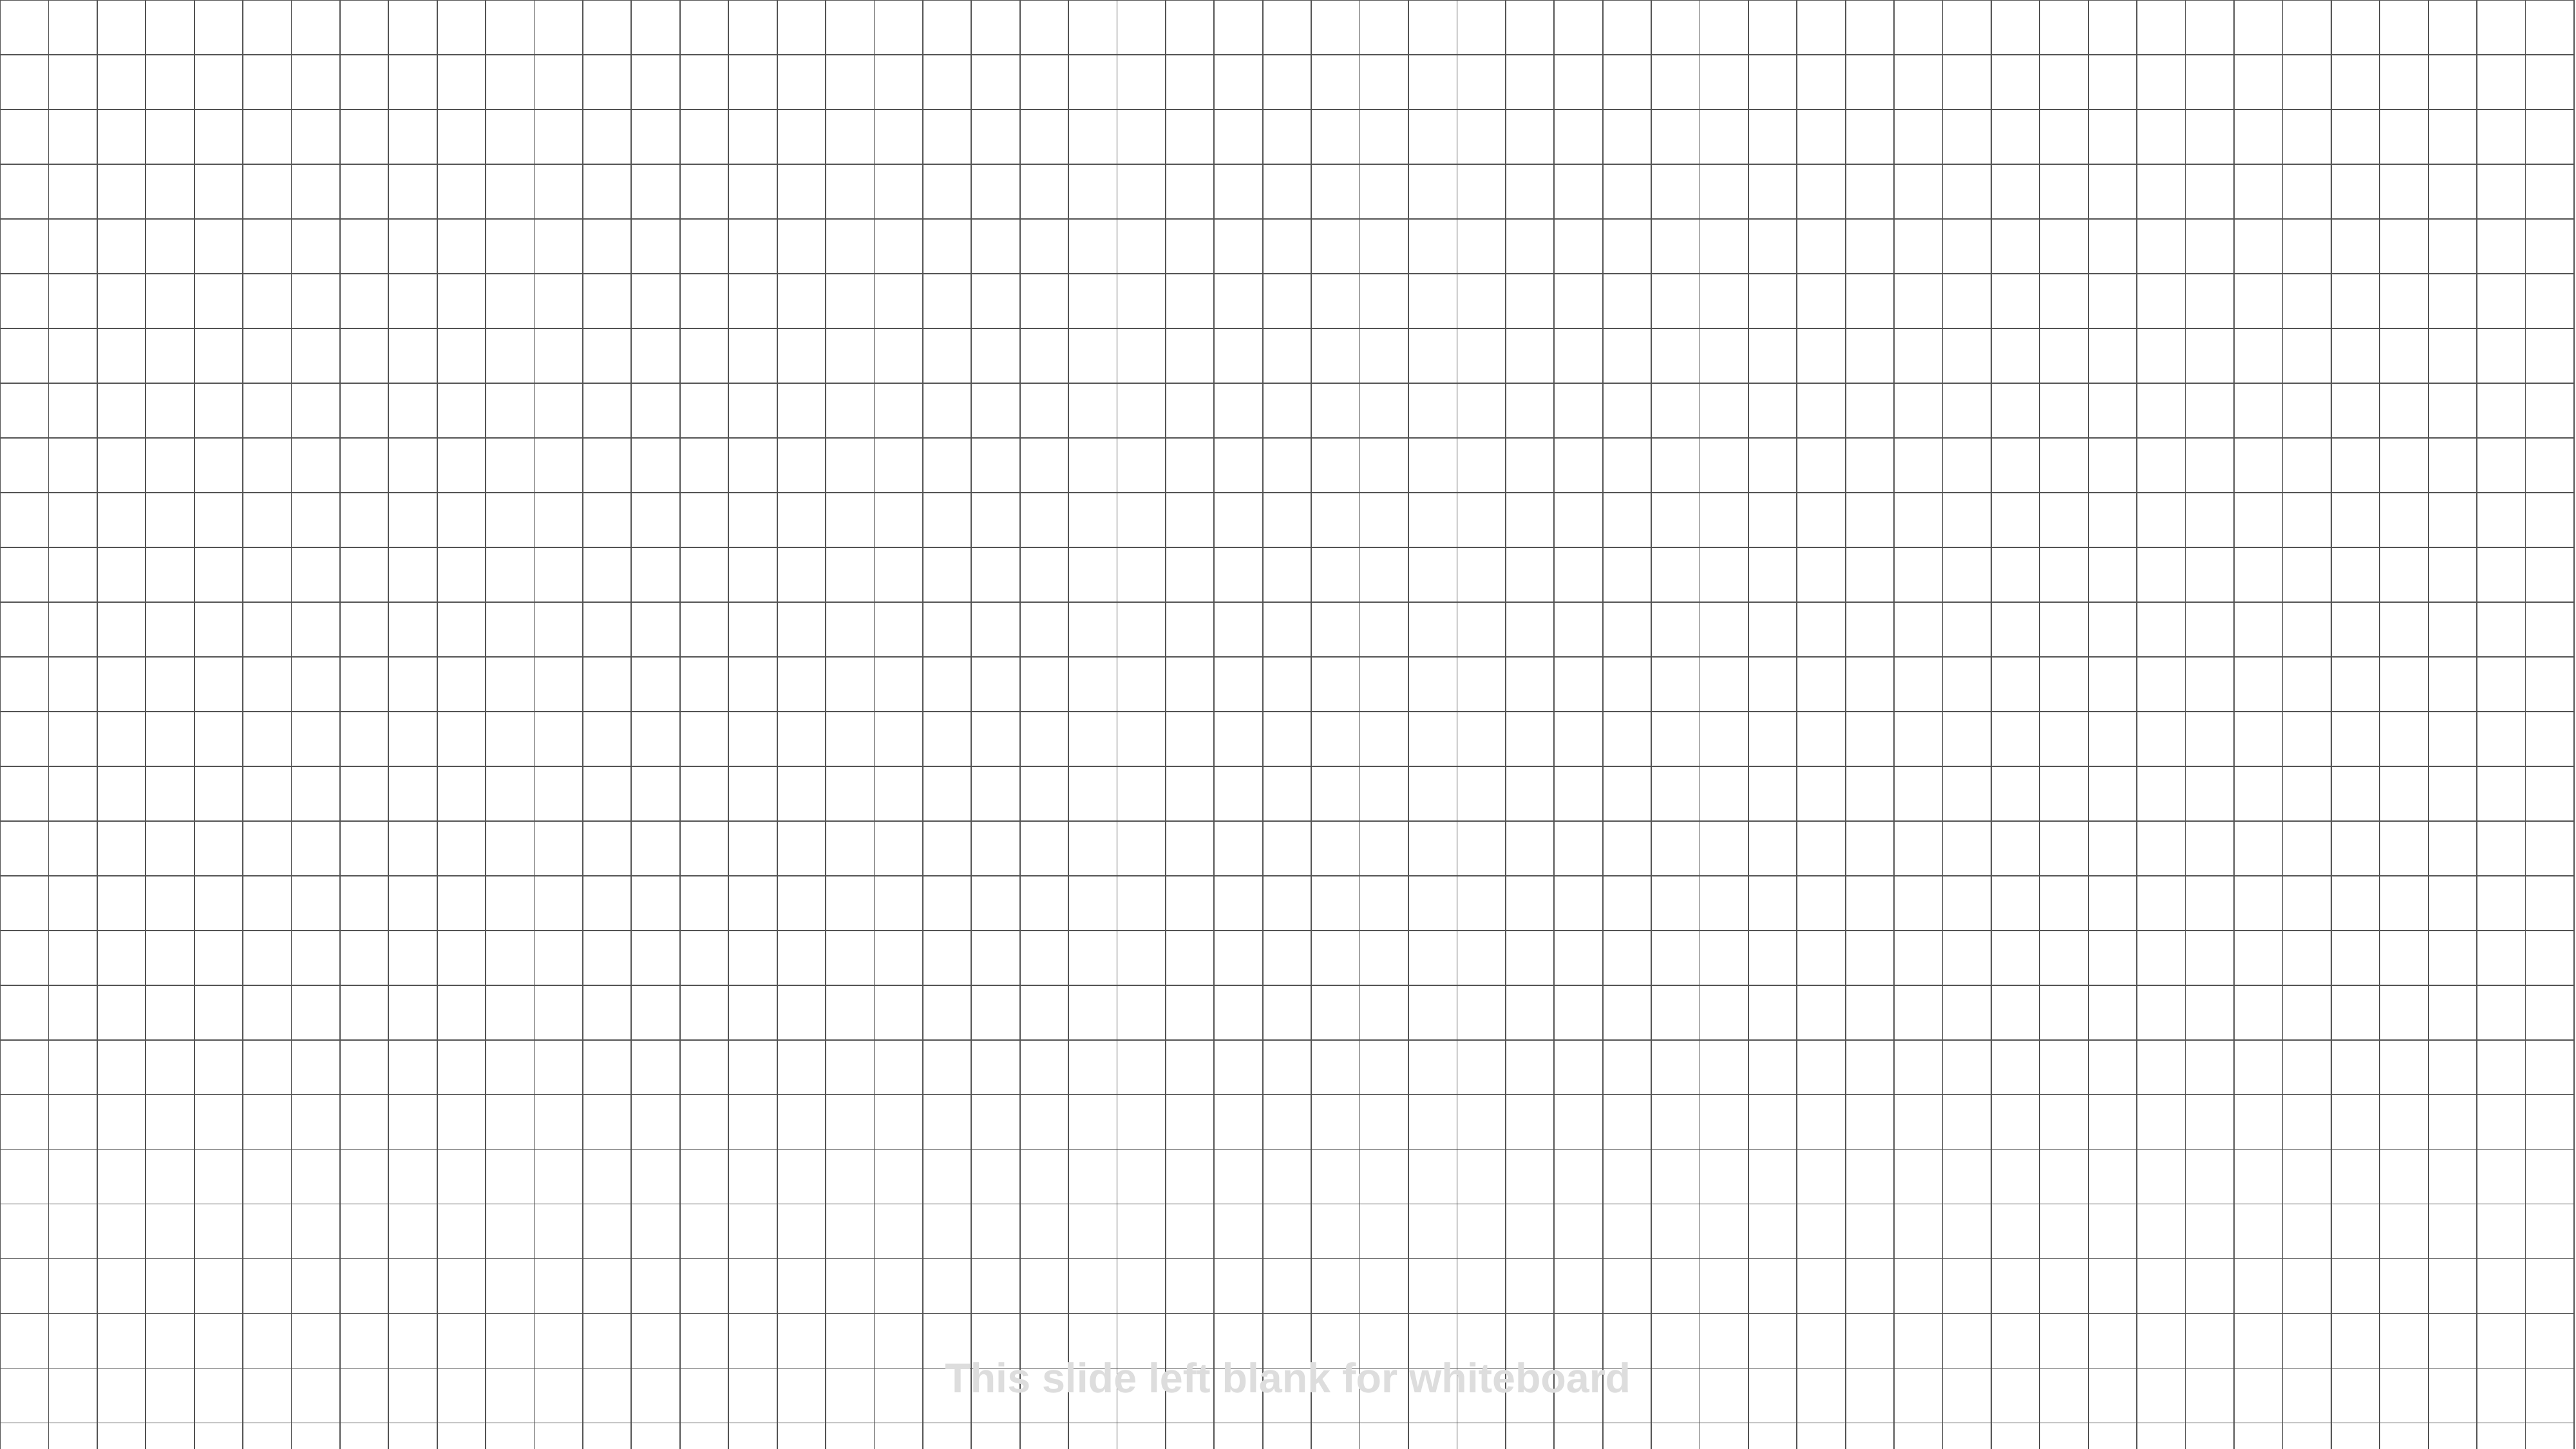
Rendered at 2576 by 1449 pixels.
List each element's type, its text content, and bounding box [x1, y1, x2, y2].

table_cell [2040, 274, 2088, 328]
table_cell [875, 329, 922, 383]
table_cell [243, 822, 291, 875]
table_cell [2332, 274, 2379, 328]
table_cell [1846, 329, 1893, 383]
table_cell [778, 822, 825, 875]
table_cell [632, 1368, 679, 1423]
table_cell [1604, 603, 1651, 656]
table_cell [1117, 658, 1165, 711]
table_cell [778, 986, 825, 1039]
table_cell [583, 274, 630, 328]
table_cell [1604, 220, 1651, 273]
table_cell [2040, 603, 2088, 656]
table_cell [341, 165, 388, 218]
table_cell [1895, 1259, 1942, 1313]
table_cell [2526, 493, 2573, 547]
table_cell [2040, 986, 2088, 1039]
table_cell [1215, 712, 1262, 766]
table_cell [2332, 876, 2379, 930]
table_cell [1700, 1095, 1748, 1149]
table_cell [438, 165, 485, 218]
table_cell [389, 493, 437, 547]
table_cell [1457, 1314, 1505, 1345]
table_cell [1749, 1204, 1796, 1258]
table_cell [1846, 110, 1893, 164]
table_cell [1166, 274, 1213, 328]
table_cell [972, 1095, 1019, 1149]
table_cell [1312, 1314, 1359, 1345]
table_cell [1117, 603, 1165, 656]
table_cell [2283, 439, 2331, 492]
table_cell [1749, 822, 1796, 875]
table_cell [729, 767, 777, 820]
table_cell [1360, 548, 1408, 601]
table_cell [1, 384, 48, 437]
table_cell [778, 274, 825, 328]
table_cell [2235, 439, 2282, 492]
table_cell [2526, 986, 2573, 1039]
table_cell [583, 767, 630, 820]
table_cell [1652, 110, 1700, 164]
table_cell [2283, 876, 2331, 930]
table_cell [292, 876, 339, 930]
table_cell [535, 1314, 582, 1368]
table_cell [1021, 1095, 1068, 1149]
table_cell [2380, 165, 2428, 218]
table_cell [49, 712, 97, 766]
table_cell [2186, 384, 2233, 437]
table_cell [2429, 658, 2476, 711]
table_cell [2186, 658, 2233, 711]
table_cell [195, 493, 242, 547]
table_cell [1117, 1314, 1165, 1345]
table_cell [49, 439, 97, 492]
table_cell [826, 1041, 874, 1094]
table_cell [1021, 329, 1068, 383]
table_cell [875, 165, 922, 218]
table_cell [1021, 493, 1068, 547]
table_cell [1166, 931, 1213, 985]
table_cell [923, 329, 971, 383]
table_cell [2429, 165, 2476, 218]
table_cell [1700, 110, 1748, 164]
table_cell [1, 165, 48, 218]
table_cell [2332, 110, 2379, 164]
table_cell [923, 1204, 971, 1258]
table_cell [2040, 1041, 2088, 1094]
table_cell [1, 1368, 48, 1423]
table_cell [778, 603, 825, 656]
table_cell [2283, 986, 2331, 1039]
table_cell [535, 658, 582, 711]
table_cell [729, 603, 777, 656]
table_cell [49, 1314, 97, 1368]
table_cell [1312, 220, 1359, 273]
table_cell [1700, 767, 1748, 820]
table_cell [1992, 712, 2039, 766]
table_cell [826, 110, 874, 164]
table_cell [1409, 329, 1457, 383]
table_cell [2429, 1368, 2476, 1423]
table_cell [1749, 439, 1796, 492]
table_cell [972, 658, 1019, 711]
table_cell [1700, 986, 1748, 1039]
table_cell [1264, 712, 1311, 766]
table_cell [1895, 220, 1942, 273]
table_cell [923, 1314, 971, 1345]
table_cell [1021, 1259, 1068, 1313]
table_cell [146, 1041, 194, 1094]
table_header [2137, 1, 2185, 54]
table_cell [632, 1314, 679, 1368]
table_cell [486, 1041, 534, 1094]
table_cell [2380, 274, 2428, 328]
table_cell [1, 1150, 48, 1204]
table_header [1, 1, 48, 54]
table_cell [1, 1423, 48, 1449]
table_cell [2137, 1314, 2185, 1368]
table_cell [2526, 876, 2573, 930]
table_cell [972, 1259, 1019, 1313]
table_cell [146, 658, 194, 711]
table_cell [1, 1314, 48, 1368]
table_cell [292, 1368, 339, 1423]
table_cell [98, 876, 145, 930]
table_cell [1021, 986, 1068, 1039]
table_cell [98, 220, 145, 273]
table_cell [583, 1423, 630, 1449]
table_cell [1992, 548, 2039, 601]
table_cell [778, 1095, 825, 1149]
table_cell [1797, 110, 1845, 164]
table_cell [583, 658, 630, 711]
table_cell [98, 1204, 145, 1258]
table_cell [1360, 1204, 1408, 1258]
table_cell [438, 1204, 485, 1258]
table_cell [1360, 658, 1408, 711]
table_cell [1215, 767, 1262, 820]
table_cell [1215, 822, 1262, 875]
table_cell [438, 603, 485, 656]
table_cell [1069, 439, 1117, 492]
table_cell [1895, 986, 1942, 1039]
table_cell [1749, 548, 1796, 601]
table_cell [1797, 329, 1845, 383]
table_cell [2332, 1314, 2379, 1368]
table_header [1215, 1, 1262, 54]
table_cell [1264, 876, 1311, 930]
table_cell [438, 1095, 485, 1149]
table_cell [1895, 384, 1942, 437]
table_cell [1457, 1150, 1505, 1204]
table_cell [729, 439, 777, 492]
table_cell [2089, 329, 2136, 383]
table_cell [2332, 165, 2379, 218]
table_cell [98, 1041, 145, 1094]
table_cell [1264, 493, 1311, 547]
table_cell [2429, 439, 2476, 492]
table_header [2526, 1, 2573, 54]
table_cell [1895, 1423, 1942, 1449]
table_cell [1021, 603, 1068, 656]
table_cell [1992, 165, 2039, 218]
table_cell [1652, 712, 1700, 766]
table_cell [2089, 931, 2136, 985]
table_cell [2526, 548, 2573, 601]
table_cell [243, 712, 291, 766]
table_cell [1360, 1314, 1408, 1345]
table_cell [2429, 548, 2476, 601]
table_cell [632, 876, 679, 930]
table_cell [243, 1259, 291, 1313]
table_cell [2186, 220, 2233, 273]
table_cell [438, 1041, 485, 1094]
table_cell [1215, 274, 1262, 328]
table_cell [1797, 712, 1845, 766]
table_cell [486, 767, 534, 820]
table_cell [1166, 55, 1213, 109]
table_cell [243, 1095, 291, 1149]
table_cell [1992, 1150, 2039, 1204]
table_cell [1555, 1314, 1602, 1345]
table_cell [1992, 658, 2039, 711]
table_cell [1652, 1423, 1700, 1449]
table_cell [1652, 1259, 1700, 1313]
table_cell [2186, 767, 2233, 820]
table_cell [1264, 1041, 1311, 1094]
table_header [1992, 1, 2039, 54]
table_cell [1117, 439, 1165, 492]
table_cell [1021, 1150, 1068, 1204]
table_cell [681, 329, 728, 383]
table_cell [1555, 1406, 1602, 1423]
table_cell [2040, 1095, 2088, 1149]
table_header [2380, 1, 2428, 54]
table_cell [2089, 712, 2136, 766]
table_cell [2477, 1259, 2525, 1313]
table_cell [1846, 1041, 1893, 1094]
table_cell [1, 767, 48, 820]
table_cell [1021, 1423, 1068, 1449]
table_cell [1749, 1314, 1796, 1368]
table_cell [1215, 603, 1262, 656]
table_cell [535, 439, 582, 492]
table_cell [243, 767, 291, 820]
table_cell [778, 1259, 825, 1313]
table_cell [1117, 931, 1165, 985]
table_cell [98, 493, 145, 547]
table_cell [923, 658, 971, 711]
table_cell [2040, 1259, 2088, 1313]
table_cell [98, 548, 145, 601]
table_cell [1166, 110, 1213, 164]
table_cell [2429, 110, 2476, 164]
table_cell [389, 1259, 437, 1313]
table_cell [1846, 439, 1893, 492]
table_cell [923, 1406, 971, 1423]
table_cell [438, 712, 485, 766]
table_cell [2526, 1095, 2573, 1149]
table_cell [1604, 767, 1651, 820]
table_cell [2477, 1150, 2525, 1204]
table_cell [1069, 548, 1117, 601]
table_cell [1166, 603, 1213, 656]
table_cell [1312, 1259, 1359, 1313]
table_cell [1264, 274, 1311, 328]
table_cell [2186, 439, 2233, 492]
table_cell [1506, 1150, 1553, 1204]
table_cell [2380, 1368, 2428, 1423]
table_header [341, 1, 388, 54]
table_cell [146, 767, 194, 820]
table_cell [681, 548, 728, 601]
table_cell [1943, 931, 1991, 985]
table_cell [1264, 439, 1311, 492]
table_cell [1846, 384, 1893, 437]
table_cell [1021, 931, 1068, 985]
table_cell [1943, 1314, 1991, 1368]
table_cell [972, 165, 1019, 218]
table_cell [2283, 767, 2331, 820]
table_cell [2283, 712, 2331, 766]
table_cell [292, 274, 339, 328]
table_cell [1312, 1150, 1359, 1204]
table_cell [1215, 876, 1262, 930]
table_cell [1797, 1150, 1845, 1204]
table_cell [1749, 55, 1796, 109]
table_cell [1264, 986, 1311, 1039]
table_cell [1312, 1095, 1359, 1149]
table_cell [1312, 165, 1359, 218]
table_cell [972, 986, 1019, 1039]
table_cell [632, 548, 679, 601]
table_header [486, 1, 534, 54]
table_cell [1457, 274, 1505, 328]
table_cell [2477, 274, 2525, 328]
table_cell [535, 1204, 582, 1258]
table_cell [1506, 439, 1553, 492]
table_cell [2235, 1368, 2282, 1423]
table_cell [875, 439, 922, 492]
table_cell [1652, 822, 1700, 875]
table_header [583, 1, 630, 54]
table_cell [2283, 1041, 2331, 1094]
table_cell [875, 822, 922, 875]
table_cell [1457, 1259, 1505, 1313]
table_cell [632, 220, 679, 273]
table_cell [1021, 220, 1068, 273]
table_cell [681, 439, 728, 492]
table_cell [1943, 767, 1991, 820]
table_cell [923, 712, 971, 766]
table_cell [1749, 931, 1796, 985]
table_cell [2332, 712, 2379, 766]
table_cell [2332, 329, 2379, 383]
table_cell [1166, 876, 1213, 930]
table_cell [1360, 274, 1408, 328]
table_cell [1506, 658, 1553, 711]
table_cell [1992, 439, 2039, 492]
table_cell [1360, 439, 1408, 492]
table_cell [681, 1150, 728, 1204]
table_cell [2235, 1095, 2282, 1149]
table_cell [632, 110, 679, 164]
table_cell [98, 986, 145, 1039]
table_header [292, 1, 339, 54]
table_cell [146, 1314, 194, 1368]
table_cell [2040, 1314, 2088, 1368]
table_cell [1, 658, 48, 711]
table_cell [1555, 1150, 1602, 1204]
table_cell [1895, 658, 1942, 711]
table_cell [2040, 876, 2088, 930]
table_cell [923, 439, 971, 492]
table_cell [2089, 1095, 2136, 1149]
table_cell [1943, 165, 1991, 218]
table_cell [146, 55, 194, 109]
table_cell [195, 1095, 242, 1149]
table_cell [1797, 1368, 1845, 1423]
table_cell [1021, 822, 1068, 875]
table_cell [972, 548, 1019, 601]
table_cell [1846, 55, 1893, 109]
table_cell [1943, 548, 1991, 601]
table_cell [1700, 876, 1748, 930]
table_cell [292, 165, 339, 218]
table_cell [1117, 165, 1165, 218]
table_cell [875, 1259, 922, 1313]
table_cell [1652, 1150, 1700, 1204]
table_cell [1506, 55, 1553, 109]
table_cell [923, 767, 971, 820]
table_cell [98, 165, 145, 218]
table_header [1409, 1, 1457, 54]
table_cell [1457, 767, 1505, 820]
table_cell [389, 1150, 437, 1204]
table_cell [1604, 165, 1651, 218]
table_cell [1069, 329, 1117, 383]
table_cell [875, 658, 922, 711]
table_cell [1166, 822, 1213, 875]
table_cell [2040, 220, 2088, 273]
table_cell [1604, 274, 1651, 328]
table_cell [341, 1314, 388, 1368]
table_cell [875, 876, 922, 930]
table_cell [341, 1204, 388, 1258]
table_cell [1215, 1095, 1262, 1149]
table_cell [1846, 548, 1893, 601]
table_cell [1215, 548, 1262, 601]
table_cell [1604, 548, 1651, 601]
table_cell [486, 329, 534, 383]
table_cell [1797, 603, 1845, 656]
table_cell [1215, 110, 1262, 164]
table_cell [2526, 658, 2573, 711]
table_cell [2089, 1150, 2136, 1204]
table_cell [778, 220, 825, 273]
table_cell [583, 384, 630, 437]
table_cell [583, 603, 630, 656]
table_cell [1846, 712, 1893, 766]
table_cell [535, 1368, 582, 1423]
table_cell [146, 822, 194, 875]
table_cell [1, 1095, 48, 1149]
table_cell [1360, 165, 1408, 218]
table_cell [1, 876, 48, 930]
table_cell [1652, 658, 1700, 711]
table_cell [1846, 986, 1893, 1039]
table_cell [98, 55, 145, 109]
table_cell [2089, 1314, 2136, 1368]
table_cell [1943, 876, 1991, 930]
table_cell [729, 329, 777, 383]
table_cell [2332, 986, 2379, 1039]
table_cell [2332, 1204, 2379, 1258]
table_cell [389, 1423, 437, 1449]
table_cell [583, 1150, 630, 1204]
table_cell [2235, 1041, 2282, 1094]
table_cell [1700, 1314, 1748, 1368]
table_cell [2235, 876, 2282, 930]
table_cell [1652, 493, 1700, 547]
table_cell [1652, 931, 1700, 985]
table_cell [292, 220, 339, 273]
table_cell [1, 822, 48, 875]
table_cell [1700, 493, 1748, 547]
table_cell [1749, 1368, 1796, 1423]
table_cell [923, 274, 971, 328]
table_cell [1312, 55, 1359, 109]
table_cell [2380, 1150, 2428, 1204]
table_cell [1409, 110, 1457, 164]
table_cell [826, 986, 874, 1039]
table_cell [1166, 1314, 1213, 1345]
table_cell [1166, 1259, 1213, 1313]
table_cell [2332, 548, 2379, 601]
table_header [778, 1, 825, 54]
table_cell [98, 1150, 145, 1204]
table_cell [2526, 110, 2573, 164]
table_cell [2526, 329, 2573, 383]
table_cell [2040, 329, 2088, 383]
table_cell [438, 931, 485, 985]
table_cell [632, 1423, 679, 1449]
table_cell [1312, 493, 1359, 547]
table_cell [1506, 1041, 1553, 1094]
table_cell [146, 1423, 194, 1449]
table_cell [1555, 712, 1602, 766]
table_cell [923, 603, 971, 656]
table_cell [875, 1150, 922, 1204]
table_cell [826, 329, 874, 383]
table_cell [2380, 1095, 2428, 1149]
table_cell [195, 165, 242, 218]
table_cell [1700, 822, 1748, 875]
table_cell [778, 110, 825, 164]
table_cell [1749, 165, 1796, 218]
table_cell [49, 1423, 97, 1449]
table_cell [2186, 603, 2233, 656]
table_cell [1749, 1259, 1796, 1313]
table_cell [1409, 384, 1457, 437]
table_cell [292, 822, 339, 875]
table_cell [1069, 767, 1117, 820]
table_cell [1943, 274, 1991, 328]
table_header [632, 1, 679, 54]
table_cell [1409, 1095, 1457, 1149]
table_cell [243, 986, 291, 1039]
table_cell [1166, 165, 1213, 218]
table_cell [2526, 1041, 2573, 1094]
table_cell [2283, 822, 2331, 875]
table_cell [1409, 1041, 1457, 1094]
table_cell [2380, 220, 2428, 273]
table_cell [1215, 493, 1262, 547]
table_cell [1749, 658, 1796, 711]
table_cell [875, 1368, 922, 1423]
table_cell [2429, 55, 2476, 109]
table_cell [632, 822, 679, 875]
table_cell [292, 1204, 339, 1258]
table_cell [49, 165, 97, 218]
table_cell [2332, 439, 2379, 492]
table_header [2283, 1, 2331, 54]
table_cell [2235, 603, 2282, 656]
table_cell [243, 1150, 291, 1204]
table_cell [535, 822, 582, 875]
table_cell [1360, 767, 1408, 820]
table_cell [1652, 165, 1700, 218]
table_cell [1166, 1095, 1213, 1149]
table_cell [1117, 1423, 1165, 1449]
table_cell [2235, 1314, 2282, 1368]
table_cell [2089, 603, 2136, 656]
table_cell [1166, 712, 1213, 766]
table_cell [1312, 548, 1359, 601]
table_cell [1604, 658, 1651, 711]
table_cell [486, 1368, 534, 1423]
table_cell [1992, 110, 2039, 164]
table_cell [1749, 274, 1796, 328]
table_cell [2235, 822, 2282, 875]
table_cell [2332, 603, 2379, 656]
table_cell [146, 1095, 194, 1149]
table_cell [1215, 55, 1262, 109]
table_cell [972, 1041, 1019, 1094]
table_cell [1555, 274, 1602, 328]
table_cell [2137, 548, 2185, 601]
table_cell [2040, 822, 2088, 875]
table_cell [2137, 329, 2185, 383]
table_cell [49, 1368, 97, 1423]
table_cell [2235, 1204, 2282, 1258]
table_cell [632, 165, 679, 218]
table_header [1943, 1, 1991, 54]
table_cell [49, 876, 97, 930]
table_cell [972, 1150, 1019, 1204]
table_cell [2235, 931, 2282, 985]
table_cell [243, 548, 291, 601]
table_cell [98, 329, 145, 383]
table_cell [1, 1259, 48, 1313]
table_cell [923, 1423, 971, 1449]
table_cell [1360, 1406, 1408, 1423]
table_cell [1895, 822, 1942, 875]
table_cell [1264, 384, 1311, 437]
table_cell [146, 1259, 194, 1313]
table_cell [1117, 1259, 1165, 1313]
table_cell [535, 220, 582, 273]
table_cell [486, 110, 534, 164]
table_cell [1215, 1041, 1262, 1094]
table_cell [146, 439, 194, 492]
table_cell [389, 822, 437, 875]
table_cell [243, 110, 291, 164]
table_cell [486, 55, 534, 109]
table_cell [875, 220, 922, 273]
table_cell [1360, 712, 1408, 766]
table_cell [1069, 274, 1117, 328]
table_cell [341, 1259, 388, 1313]
table_cell [778, 1204, 825, 1258]
table_cell [2235, 767, 2282, 820]
table_cell [1604, 439, 1651, 492]
table_cell [1506, 986, 1553, 1039]
table_cell [1652, 876, 1700, 930]
table_header [2040, 1, 2088, 54]
table_cell [2235, 220, 2282, 273]
table_cell [1409, 55, 1457, 109]
table_cell [1992, 493, 2039, 547]
table_cell [1, 986, 48, 1039]
table_cell [1555, 1041, 1602, 1094]
table_header [243, 1, 291, 54]
table_cell [778, 55, 825, 109]
table_cell [49, 110, 97, 164]
table_cell [1069, 1314, 1117, 1345]
table_cell [1506, 274, 1553, 328]
table_cell [2380, 603, 2428, 656]
table_cell [826, 931, 874, 985]
table_cell [2137, 110, 2185, 164]
table_cell [2477, 1368, 2525, 1423]
table_cell [1846, 1095, 1893, 1149]
table_cell [486, 712, 534, 766]
table_header [195, 1, 242, 54]
table_cell [1797, 220, 1845, 273]
table_cell [826, 493, 874, 547]
table_cell [1409, 1314, 1457, 1345]
table_cell [1506, 1314, 1553, 1345]
table_cell [1360, 1259, 1408, 1313]
table_cell [1457, 439, 1505, 492]
table_cell [341, 876, 388, 930]
table_cell [49, 384, 97, 437]
table_cell [146, 986, 194, 1039]
table_cell [146, 220, 194, 273]
table_cell [583, 329, 630, 383]
table_cell [1749, 712, 1796, 766]
table_cell [2477, 658, 2525, 711]
table_cell [243, 1041, 291, 1094]
table_cell [2332, 220, 2379, 273]
table_cell [195, 220, 242, 273]
table_cell [1166, 220, 1213, 273]
table_header [2235, 1, 2282, 54]
table_cell [972, 493, 1019, 547]
table_cell [1, 931, 48, 985]
table_cell [389, 1314, 437, 1368]
table_cell [1166, 493, 1213, 547]
table_cell [1457, 603, 1505, 656]
table_cell [681, 876, 728, 930]
table_cell [1700, 603, 1748, 656]
table_cell [2429, 384, 2476, 437]
table_cell [1312, 274, 1359, 328]
table_cell [1506, 1204, 1553, 1258]
table_cell [778, 658, 825, 711]
table_cell [195, 712, 242, 766]
table_cell [2332, 1368, 2379, 1423]
table_cell [2283, 1368, 2331, 1423]
table_cell [583, 822, 630, 875]
table_cell [1117, 329, 1165, 383]
table_cell [681, 55, 728, 109]
table_cell [1409, 1259, 1457, 1313]
table_header [1069, 1, 1117, 54]
table_cell [1, 439, 48, 492]
table_cell [1555, 329, 1602, 383]
table_cell [681, 274, 728, 328]
table_cell [972, 110, 1019, 164]
table_cell [583, 55, 630, 109]
table_cell [1943, 822, 1991, 875]
table_cell [2137, 1423, 2185, 1449]
table_cell [1895, 876, 1942, 930]
table_cell [729, 1095, 777, 1149]
table_cell [826, 165, 874, 218]
table_cell [438, 493, 485, 547]
table_cell [389, 1095, 437, 1149]
table_cell [2089, 1041, 2136, 1094]
table_cell [2235, 1423, 2282, 1449]
table_cell [2332, 1259, 2379, 1313]
table_cell [1555, 1095, 1602, 1149]
table_cell [632, 1150, 679, 1204]
table_cell [2137, 603, 2185, 656]
table_cell [972, 439, 1019, 492]
table_cell [923, 493, 971, 547]
table_cell [2089, 986, 2136, 1039]
table_cell [2526, 767, 2573, 820]
table_cell [2137, 1259, 2185, 1313]
table_cell [2040, 1204, 2088, 1258]
table_cell [1264, 1314, 1311, 1345]
table_cell [486, 1314, 534, 1368]
table_cell [1846, 1423, 1893, 1449]
table_cell [729, 658, 777, 711]
table_cell [341, 384, 388, 437]
table_cell [1604, 712, 1651, 766]
table_cell [438, 220, 485, 273]
table_cell [1021, 55, 1068, 109]
table_cell [1652, 1314, 1700, 1368]
table_cell [2380, 822, 2428, 875]
table_cell [438, 986, 485, 1039]
table_cell [292, 439, 339, 492]
table_cell [1943, 439, 1991, 492]
table_cell [583, 712, 630, 766]
table_cell [1264, 329, 1311, 383]
table_cell [1652, 986, 1700, 1039]
table_cell [729, 1204, 777, 1258]
table_cell [2186, 493, 2233, 547]
table_cell [2040, 439, 2088, 492]
table_cell [1555, 439, 1602, 492]
table_cell [1457, 165, 1505, 218]
table_cell [389, 274, 437, 328]
table_cell [341, 1368, 388, 1423]
table_cell [875, 493, 922, 547]
table_cell [1992, 55, 2039, 109]
table_cell [2089, 876, 2136, 930]
table_cell [2186, 1095, 2233, 1149]
table_cell [1360, 1041, 1408, 1094]
table_cell [1700, 1204, 1748, 1258]
table_cell [1069, 165, 1117, 218]
table_cell [729, 55, 777, 109]
table_cell [341, 767, 388, 820]
table_cell [2429, 1150, 2476, 1204]
table_cell [535, 931, 582, 985]
table_cell [2332, 658, 2379, 711]
table_cell [98, 274, 145, 328]
table_cell [2380, 1423, 2428, 1449]
table_cell [1846, 1204, 1893, 1258]
table_cell [1264, 1259, 1311, 1313]
table_cell [146, 274, 194, 328]
table_cell [292, 603, 339, 656]
table_cell [2332, 55, 2379, 109]
table_cell [632, 603, 679, 656]
table_cell [1555, 548, 1602, 601]
table_cell [1264, 1423, 1311, 1449]
table_cell [972, 876, 1019, 930]
table_cell [1604, 384, 1651, 437]
table_cell [1992, 876, 2039, 930]
table_cell [341, 1041, 388, 1094]
table_cell [195, 931, 242, 985]
table_cell [1409, 1150, 1457, 1204]
table_cell [2186, 876, 2233, 930]
table_cell [2283, 1204, 2331, 1258]
table_cell [632, 55, 679, 109]
table_header [1895, 1, 1942, 54]
table_cell [2089, 767, 2136, 820]
table_cell [1555, 1204, 1602, 1258]
table_cell [195, 1204, 242, 1258]
table_cell [1797, 1095, 1845, 1149]
table_cell [583, 1095, 630, 1149]
table_cell [1943, 986, 1991, 1039]
table_cell [681, 1095, 728, 1149]
table_cell [1749, 1423, 1796, 1449]
table_cell [1506, 712, 1553, 766]
table_cell [1, 548, 48, 601]
table_cell [535, 110, 582, 164]
table_cell [972, 1406, 1019, 1423]
table_cell [1117, 712, 1165, 766]
table_cell [1457, 1406, 1505, 1423]
table_cell [195, 986, 242, 1039]
table_cell [632, 1259, 679, 1313]
table_cell [1749, 1041, 1796, 1094]
table_cell [2332, 767, 2379, 820]
table_cell [972, 274, 1019, 328]
table_cell [1360, 1150, 1408, 1204]
table_header [2089, 1, 2136, 54]
table_cell [535, 712, 582, 766]
table_cell [972, 712, 1019, 766]
table_cell [341, 1423, 388, 1449]
table_cell [2040, 1368, 2088, 1423]
table_cell [1604, 493, 1651, 547]
table_cell [2040, 548, 2088, 601]
table_cell [1652, 1095, 1700, 1149]
table_cell [826, 1423, 874, 1449]
table_cell [146, 110, 194, 164]
table_cell [1069, 220, 1117, 273]
table_cell [1264, 931, 1311, 985]
table_cell [1652, 329, 1700, 383]
table_cell [2526, 439, 2573, 492]
table_cell [2186, 548, 2233, 601]
table_cell [1797, 876, 1845, 930]
table_cell [1117, 1150, 1165, 1204]
table_cell [2380, 1204, 2428, 1258]
table_cell [2429, 603, 2476, 656]
table_cell [1506, 165, 1553, 218]
table_cell [1069, 822, 1117, 875]
table_cell [2526, 712, 2573, 766]
table_cell [389, 658, 437, 711]
table_cell [1652, 548, 1700, 601]
table_cell [1895, 55, 1942, 109]
table_cell [2477, 1204, 2525, 1258]
table_cell [778, 712, 825, 766]
table_cell [632, 1041, 679, 1094]
table_cell [1069, 986, 1117, 1039]
table_cell [292, 658, 339, 711]
table_cell [1457, 822, 1505, 875]
table_cell [2137, 712, 2185, 766]
table_cell [681, 658, 728, 711]
table_cell [826, 822, 874, 875]
table_cell [1652, 220, 1700, 273]
table_cell [2283, 1095, 2331, 1149]
table_cell [1117, 986, 1165, 1039]
table_cell [438, 329, 485, 383]
table_cell [195, 274, 242, 328]
table_cell [1166, 1204, 1213, 1258]
table_cell [729, 165, 777, 218]
table_cell [2137, 1150, 2185, 1204]
table_cell [2089, 822, 2136, 875]
text_box This slide left blank for whiteboard [923, 1345, 1653, 1406]
table_cell [486, 1259, 534, 1313]
table_cell [2526, 822, 2573, 875]
table_cell [1312, 822, 1359, 875]
table_cell [2186, 986, 2233, 1039]
table_cell [243, 1314, 291, 1368]
table_cell [195, 822, 242, 875]
table_cell [778, 329, 825, 383]
table_cell [778, 1041, 825, 1094]
table_cell [389, 1204, 437, 1258]
table_cell [243, 1423, 291, 1449]
table_cell [1409, 986, 1457, 1039]
table_cell [2477, 110, 2525, 164]
table_cell [486, 931, 534, 985]
table_cell [826, 274, 874, 328]
table_cell [1895, 165, 1942, 218]
table_cell [486, 822, 534, 875]
table_cell [2477, 1423, 2525, 1449]
table_cell [1457, 712, 1505, 766]
table_cell [2283, 658, 2331, 711]
table_cell [1215, 439, 1262, 492]
table_cell [292, 1423, 339, 1449]
table_cell [583, 165, 630, 218]
table_cell [1021, 384, 1068, 437]
table_cell [1215, 220, 1262, 273]
table_cell [2380, 931, 2428, 985]
table_cell [243, 493, 291, 547]
table_cell [2089, 55, 2136, 109]
table_cell [778, 767, 825, 820]
table_cell [146, 712, 194, 766]
table_cell [49, 822, 97, 875]
table_header [49, 1, 97, 54]
table_cell [341, 220, 388, 273]
table_cell [2137, 493, 2185, 547]
table_cell [486, 220, 534, 273]
table_header [1700, 1, 1748, 54]
table_cell [1166, 658, 1213, 711]
table_cell [243, 384, 291, 437]
table_cell [2332, 1423, 2379, 1449]
table_header [1652, 1, 1700, 54]
table_cell [535, 603, 582, 656]
table_cell [1021, 1406, 1068, 1423]
table_cell [292, 767, 339, 820]
table_cell [1360, 986, 1408, 1039]
table_cell [1117, 55, 1165, 109]
table_cell [1943, 493, 1991, 547]
table_cell [1117, 493, 1165, 547]
table_cell [341, 1150, 388, 1204]
table_cell [2429, 1095, 2476, 1149]
table_cell [1166, 548, 1213, 601]
table_cell [1166, 1041, 1213, 1094]
table_cell [2477, 931, 2525, 985]
table_cell [243, 876, 291, 930]
table_cell [2380, 1314, 2428, 1368]
table_cell [535, 548, 582, 601]
table_cell [292, 1259, 339, 1313]
table_cell [1992, 822, 2039, 875]
table_cell [1312, 767, 1359, 820]
table_cell [826, 767, 874, 820]
table_cell [243, 439, 291, 492]
table_cell [1846, 1150, 1893, 1204]
table_cell [1749, 1150, 1796, 1204]
table_cell [1652, 767, 1700, 820]
table_cell [826, 1314, 874, 1368]
table_cell [1895, 712, 1942, 766]
table_cell [2429, 931, 2476, 985]
table_cell [292, 712, 339, 766]
table_cell [1264, 110, 1311, 164]
table_cell [1895, 1095, 1942, 1149]
table_cell [389, 220, 437, 273]
table_cell [729, 1259, 777, 1313]
table_cell [2429, 493, 2476, 547]
table_cell [2186, 1259, 2233, 1313]
table_cell [2429, 712, 2476, 766]
table_cell [972, 55, 1019, 109]
table_cell [681, 767, 728, 820]
table_cell [1312, 712, 1359, 766]
table_cell [2283, 384, 2331, 437]
table_cell [1700, 712, 1748, 766]
table_cell [1700, 220, 1748, 273]
table_cell [438, 1259, 485, 1313]
table_cell [49, 329, 97, 383]
table_cell [2137, 384, 2185, 437]
table_cell [729, 384, 777, 437]
table_header [1312, 1, 1359, 54]
table_cell [1457, 986, 1505, 1039]
table_cell [2186, 1368, 2233, 1423]
table_cell [1555, 165, 1602, 218]
table_cell [1360, 329, 1408, 383]
table_cell [923, 110, 971, 164]
table_cell [535, 1095, 582, 1149]
table_cell [2477, 329, 2525, 383]
table_cell [438, 1150, 485, 1204]
table_cell [486, 1204, 534, 1258]
table_cell [1992, 1041, 2039, 1094]
table_header [1604, 1, 1651, 54]
table_cell [632, 1204, 679, 1258]
table_cell [2283, 931, 2331, 985]
table_cell [2380, 876, 2428, 930]
table_cell [1652, 603, 1700, 656]
table_cell [2429, 1314, 2476, 1368]
table_cell [2332, 1150, 2379, 1204]
table_cell [2380, 55, 2428, 109]
table_cell [1846, 767, 1893, 820]
table_cell [1797, 439, 1845, 492]
table_cell [632, 274, 679, 328]
table_header [535, 1, 582, 54]
table_header [1506, 1, 1553, 54]
table_cell [1021, 712, 1068, 766]
table_cell [1992, 986, 2039, 1039]
table_cell [2380, 329, 2428, 383]
table_header [1264, 1, 1311, 54]
table_cell [49, 986, 97, 1039]
table_cell [972, 384, 1019, 437]
table_cell [1215, 329, 1262, 383]
table_cell [1506, 822, 1553, 875]
table_cell [2477, 165, 2525, 218]
table_header [1749, 1, 1796, 54]
table_cell [1264, 1406, 1311, 1423]
table_cell [146, 1368, 194, 1423]
table_cell [1506, 767, 1553, 820]
table_cell [341, 110, 388, 164]
table_cell [1604, 1406, 1651, 1423]
table_cell [583, 493, 630, 547]
table_cell [729, 548, 777, 601]
table_cell [1409, 493, 1457, 547]
table_cell [1069, 1150, 1117, 1204]
table_cell [389, 165, 437, 218]
table_cell [729, 986, 777, 1039]
table_cell [49, 1259, 97, 1313]
table_cell [1652, 274, 1700, 328]
table_cell [98, 384, 145, 437]
table_cell [1555, 493, 1602, 547]
table_cell [1604, 1150, 1651, 1204]
table_cell [972, 1204, 1019, 1258]
table_cell [2477, 767, 2525, 820]
table_cell [195, 876, 242, 930]
table_cell [1069, 55, 1117, 109]
table_cell [2283, 274, 2331, 328]
table_cell [583, 986, 630, 1039]
table_cell [1457, 931, 1505, 985]
table_cell [1409, 603, 1457, 656]
table_cell [1846, 1314, 1893, 1368]
table_cell [2137, 1041, 2185, 1094]
table_cell [486, 986, 534, 1039]
table_cell [1, 329, 48, 383]
table_cell [195, 767, 242, 820]
table_cell [1506, 931, 1553, 985]
table_cell [1700, 274, 1748, 328]
table_cell [2477, 220, 2525, 273]
table_cell [2235, 1150, 2282, 1204]
table_cell [98, 1368, 145, 1423]
table_cell [1457, 55, 1505, 109]
table_cell [1069, 1041, 1117, 1094]
table_cell [292, 55, 339, 109]
table_cell [1506, 384, 1553, 437]
table_cell [1700, 439, 1748, 492]
table_cell [195, 1314, 242, 1368]
table_cell [923, 1259, 971, 1313]
table_cell [681, 493, 728, 547]
table_cell [778, 1368, 825, 1423]
table_cell [486, 1095, 534, 1149]
table_cell [923, 931, 971, 985]
table_cell [389, 603, 437, 656]
table_cell [1215, 1423, 1262, 1449]
table_cell [583, 1041, 630, 1094]
table_cell [583, 548, 630, 601]
table_cell [1700, 1368, 1748, 1423]
table_cell [1943, 712, 1991, 766]
table_cell [341, 712, 388, 766]
table_cell [2380, 1041, 2428, 1094]
table_cell [875, 55, 922, 109]
table_cell [1604, 1423, 1651, 1449]
table_cell [2477, 603, 2525, 656]
table_cell [49, 658, 97, 711]
table_cell [2186, 329, 2233, 383]
table_cell [2526, 931, 2573, 985]
table_cell [729, 274, 777, 328]
table_cell [1021, 110, 1068, 164]
table_header [923, 1, 971, 54]
table_cell [729, 876, 777, 930]
table_cell [1895, 1368, 1942, 1423]
table_cell [1943, 1150, 1991, 1204]
table_cell [486, 658, 534, 711]
table_cell [1, 274, 48, 328]
table_cell [292, 1041, 339, 1094]
table_cell [681, 110, 728, 164]
table_cell [1166, 439, 1213, 492]
table_cell [243, 274, 291, 328]
table_cell [1506, 493, 1553, 547]
table_cell [2380, 658, 2428, 711]
table_cell [826, 55, 874, 109]
table_header [826, 1, 874, 54]
table_cell [1117, 110, 1165, 164]
table_cell [243, 1204, 291, 1258]
table_cell [923, 548, 971, 601]
table_cell [49, 55, 97, 109]
table_cell [1166, 986, 1213, 1039]
table_cell [826, 220, 874, 273]
table_cell [1360, 1095, 1408, 1149]
table_cell [1604, 1204, 1651, 1258]
table_cell [535, 165, 582, 218]
table_cell [1700, 548, 1748, 601]
table_cell [341, 1095, 388, 1149]
table_cell [1652, 439, 1700, 492]
table_cell [1360, 931, 1408, 985]
table_cell [2186, 931, 2233, 985]
table_cell [1555, 767, 1602, 820]
table_cell [1021, 658, 1068, 711]
table_cell [2429, 1041, 2476, 1094]
table_cell [1215, 1406, 1262, 1423]
table_cell [1409, 274, 1457, 328]
table_cell [826, 1259, 874, 1313]
table_cell [2089, 220, 2136, 273]
table_cell [1749, 876, 1796, 930]
table_cell [2089, 1423, 2136, 1449]
table_cell [2283, 220, 2331, 273]
table_cell [195, 329, 242, 383]
table_cell [1069, 110, 1117, 164]
table_cell [438, 658, 485, 711]
table_cell [1700, 329, 1748, 383]
table_cell [1555, 931, 1602, 985]
table_cell [1652, 1368, 1700, 1423]
table_cell [875, 1095, 922, 1149]
table_cell [1166, 1150, 1213, 1204]
table_cell [923, 1041, 971, 1094]
table_cell [2186, 1041, 2233, 1094]
table_cell [1992, 220, 2039, 273]
table_cell [1457, 1423, 1505, 1449]
table_cell [875, 1204, 922, 1258]
table_cell [292, 1150, 339, 1204]
table_cell [2429, 1259, 2476, 1313]
table_cell [2477, 986, 2525, 1039]
table_cell [1117, 1204, 1165, 1258]
table_cell [583, 1204, 630, 1258]
table_cell [341, 931, 388, 985]
table_cell [195, 658, 242, 711]
table_cell [1360, 493, 1408, 547]
table_cell [49, 931, 97, 985]
table_cell [2429, 1423, 2476, 1449]
table_cell [1069, 931, 1117, 985]
table_cell [486, 439, 534, 492]
table_cell [2186, 712, 2233, 766]
table_cell [146, 1150, 194, 1204]
table_cell [1506, 603, 1553, 656]
table_cell [1797, 822, 1845, 875]
table_cell [1360, 603, 1408, 656]
table_cell [729, 493, 777, 547]
table_cell [1457, 658, 1505, 711]
table_cell [2089, 658, 2136, 711]
table_cell [243, 220, 291, 273]
table_cell [1264, 220, 1311, 273]
table_cell [1021, 165, 1068, 218]
table_cell [2380, 1259, 2428, 1313]
table_cell [2477, 55, 2525, 109]
table_cell [1069, 712, 1117, 766]
table_cell [1700, 658, 1748, 711]
table_cell [729, 1423, 777, 1449]
table_cell [146, 384, 194, 437]
table_cell [1895, 439, 1942, 492]
table_cell [1117, 1095, 1165, 1149]
table_cell [1360, 110, 1408, 164]
table_cell [826, 439, 874, 492]
table_cell [389, 110, 437, 164]
table_cell [2040, 493, 2088, 547]
table_cell [98, 931, 145, 985]
table_cell [1555, 986, 1602, 1039]
table_cell [875, 548, 922, 601]
table_cell [49, 1204, 97, 1258]
table_cell [2283, 110, 2331, 164]
table_cell [2089, 274, 2136, 328]
table_header [438, 1, 485, 54]
table_cell [243, 1368, 291, 1423]
table_cell [1069, 384, 1117, 437]
table_cell [1943, 1368, 1991, 1423]
table_cell [2235, 384, 2282, 437]
table_cell [2526, 220, 2573, 273]
table_cell [2089, 110, 2136, 164]
table_cell [1943, 1095, 1991, 1149]
table_cell [1700, 55, 1748, 109]
table_cell [1555, 1259, 1602, 1313]
table_cell [1652, 55, 1700, 109]
table_cell [1117, 876, 1165, 930]
table_cell [1457, 1041, 1505, 1094]
table_cell [1506, 548, 1553, 601]
table_cell [2040, 767, 2088, 820]
table_cell [1943, 603, 1991, 656]
table_cell [292, 110, 339, 164]
table_cell [681, 822, 728, 875]
table_cell [49, 1095, 97, 1149]
table_cell [778, 1150, 825, 1204]
table_cell [1555, 822, 1602, 875]
table_cell [1, 1204, 48, 1258]
table_cell [1700, 165, 1748, 218]
table_cell [1604, 329, 1651, 383]
table_cell [146, 329, 194, 383]
table_cell [923, 1095, 971, 1149]
table_cell [1457, 329, 1505, 383]
table_cell [583, 1259, 630, 1313]
table_cell [341, 986, 388, 1039]
table_cell [1166, 1423, 1213, 1449]
table_cell [1117, 548, 1165, 601]
table_cell [1992, 1314, 2039, 1368]
table_cell [1992, 1095, 2039, 1149]
table_cell [195, 1041, 242, 1094]
table_cell [341, 603, 388, 656]
table_cell [98, 822, 145, 875]
table_cell [341, 439, 388, 492]
table_cell [2380, 493, 2428, 547]
table_cell [2137, 1204, 2185, 1258]
table_cell [146, 931, 194, 985]
table_cell [583, 439, 630, 492]
table_cell [2137, 1368, 2185, 1423]
table_cell [2235, 110, 2282, 164]
table_cell [98, 712, 145, 766]
table_cell [972, 1423, 1019, 1449]
table_cell [486, 384, 534, 437]
table_cell [292, 986, 339, 1039]
table_header [98, 1, 145, 54]
table_cell [2089, 165, 2136, 218]
table_cell [1555, 1423, 1602, 1449]
table_cell [1, 712, 48, 766]
table_cell [1360, 822, 1408, 875]
table_cell [1166, 329, 1213, 383]
table_cell [2380, 548, 2428, 601]
table_cell [389, 767, 437, 820]
table_cell [1506, 329, 1553, 383]
table_cell [1895, 603, 1942, 656]
table_cell [1604, 55, 1651, 109]
table_cell [1021, 1314, 1068, 1345]
table_cell [1166, 384, 1213, 437]
table_cell [923, 876, 971, 930]
table_cell [2186, 110, 2233, 164]
table_cell [1312, 439, 1359, 492]
table_cell [2186, 822, 2233, 875]
table_cell [1943, 658, 1991, 711]
table_cell [632, 439, 679, 492]
table_cell [1992, 1204, 2039, 1258]
table_cell [1700, 1259, 1748, 1313]
table_cell [2477, 384, 2525, 437]
table_cell [1846, 603, 1893, 656]
table_cell [1457, 1095, 1505, 1149]
table_cell [778, 384, 825, 437]
table_cell [2040, 658, 2088, 711]
table_cell [1749, 1095, 1796, 1149]
table_cell [632, 767, 679, 820]
table_cell [146, 165, 194, 218]
table_cell [583, 931, 630, 985]
table_header [146, 1, 194, 54]
table_cell [535, 986, 582, 1039]
table_cell [438, 1368, 485, 1423]
table_cell [146, 548, 194, 601]
table_cell [2429, 1204, 2476, 1258]
table_cell [1215, 1150, 1262, 1204]
table_cell [2332, 1041, 2379, 1094]
table_cell [1652, 1041, 1700, 1094]
table_cell [2380, 384, 2428, 437]
table_cell [729, 1368, 777, 1423]
table_cell [1021, 274, 1068, 328]
table_cell [1846, 493, 1893, 547]
table_cell [1312, 1423, 1359, 1449]
table_cell [1797, 986, 1845, 1039]
table_header [729, 1, 777, 54]
table_cell [1797, 493, 1845, 547]
table_cell [486, 876, 534, 930]
table_cell [1555, 658, 1602, 711]
table_cell [292, 548, 339, 601]
table_cell [1264, 603, 1311, 656]
table_cell [1943, 384, 1991, 437]
table_cell [49, 767, 97, 820]
table_cell [729, 110, 777, 164]
table_cell [1457, 110, 1505, 164]
table_cell [2089, 1368, 2136, 1423]
table_cell [1846, 658, 1893, 711]
table_cell [195, 1423, 242, 1449]
table_cell [1264, 165, 1311, 218]
table_cell [972, 931, 1019, 985]
table_cell [1555, 220, 1602, 273]
table_cell [535, 1041, 582, 1094]
table_cell [1, 603, 48, 656]
table_cell [729, 1150, 777, 1204]
table_cell [1409, 1406, 1457, 1423]
table_cell [1021, 548, 1068, 601]
table_cell [1604, 986, 1651, 1039]
table_cell [1021, 767, 1068, 820]
table_cell [1846, 1368, 1893, 1423]
table_cell [1312, 1406, 1359, 1423]
table_cell [1264, 548, 1311, 601]
table_cell [341, 493, 388, 547]
table_cell [2526, 55, 2573, 109]
table_cell [1992, 274, 2039, 328]
table_cell [1409, 1423, 1457, 1449]
table_cell [1360, 876, 1408, 930]
table_cell [1360, 1423, 1408, 1449]
table_cell [1797, 384, 1845, 437]
table_header [2332, 1, 2379, 54]
table_cell [2380, 110, 2428, 164]
table_cell [1895, 767, 1942, 820]
table_cell [98, 603, 145, 656]
table_cell [1215, 986, 1262, 1039]
table_cell [1215, 384, 1262, 437]
table_cell [1312, 658, 1359, 711]
table_cell [1604, 876, 1651, 930]
table_header [681, 1, 728, 54]
table_cell [1700, 1150, 1748, 1204]
table_cell [1409, 712, 1457, 766]
table_cell [875, 1314, 922, 1368]
table_cell [632, 712, 679, 766]
table_cell [1215, 1204, 1262, 1258]
table_cell [826, 603, 874, 656]
table_cell [2429, 876, 2476, 930]
table_cell [1117, 274, 1165, 328]
table_cell [389, 55, 437, 109]
table_cell [2332, 822, 2379, 875]
table_cell [2332, 493, 2379, 547]
table_cell [1021, 1041, 1068, 1094]
table_cell [1409, 1204, 1457, 1258]
table_cell [486, 1423, 534, 1449]
table_cell [2526, 1314, 2573, 1368]
table_cell [2477, 1095, 2525, 1149]
table_cell [729, 712, 777, 766]
table_cell [2526, 384, 2573, 437]
table_cell [2380, 767, 2428, 820]
table_cell [195, 603, 242, 656]
table_cell [826, 712, 874, 766]
table_cell [2283, 165, 2331, 218]
table_cell [972, 767, 1019, 820]
table_cell [2283, 493, 2331, 547]
table_cell [1555, 876, 1602, 930]
table_cell [1166, 1406, 1213, 1423]
table_cell [2137, 658, 2185, 711]
table_cell [438, 55, 485, 109]
table_cell [389, 439, 437, 492]
table_cell [341, 55, 388, 109]
table_cell [98, 658, 145, 711]
table_cell [389, 384, 437, 437]
table_cell [1312, 876, 1359, 930]
table_cell [632, 931, 679, 985]
table_cell [923, 1150, 971, 1204]
table_cell [1943, 110, 1991, 164]
table_cell [2235, 165, 2282, 218]
table_cell [1264, 767, 1311, 820]
table_header [1117, 1, 1165, 54]
table_cell [1215, 165, 1262, 218]
table_cell [1312, 986, 1359, 1039]
table_cell [2137, 986, 2185, 1039]
table_cell [2040, 712, 2088, 766]
table_cell [2283, 1423, 2331, 1449]
table_cell [2040, 110, 2088, 164]
table_cell [826, 1095, 874, 1149]
table_cell [195, 1150, 242, 1204]
table_cell [2137, 55, 2185, 109]
table_cell [2137, 822, 2185, 875]
table_cell [1797, 55, 1845, 109]
table_cell [1409, 876, 1457, 930]
table_cell [195, 548, 242, 601]
table_cell [1895, 1204, 1942, 1258]
table_cell [1797, 165, 1845, 218]
table_cell [535, 329, 582, 383]
table_cell [1506, 220, 1553, 273]
table_cell [146, 603, 194, 656]
table_cell [292, 384, 339, 437]
table_cell [2477, 1314, 2525, 1368]
table_cell [632, 986, 679, 1039]
table_cell [1409, 439, 1457, 492]
table_cell [681, 1259, 728, 1313]
table_cell [486, 548, 534, 601]
table_cell [243, 931, 291, 985]
table_header [1021, 1, 1068, 54]
table_cell [2186, 274, 2233, 328]
table_cell [2040, 1423, 2088, 1449]
table_cell [2429, 274, 2476, 328]
table_cell [2040, 931, 2088, 985]
table_cell [1749, 767, 1796, 820]
table_cell [1604, 1314, 1651, 1345]
table_cell [1749, 986, 1796, 1039]
table_cell [1069, 603, 1117, 656]
table_cell [729, 822, 777, 875]
table_cell [49, 274, 97, 328]
table_cell [438, 548, 485, 601]
table_cell [1, 1041, 48, 1094]
table_cell [1797, 548, 1845, 601]
table_cell [583, 220, 630, 273]
table_cell [1117, 220, 1165, 273]
table_cell [2089, 548, 2136, 601]
table_cell [1992, 603, 2039, 656]
table_cell [1846, 165, 1893, 218]
table_cell [875, 384, 922, 437]
table_cell [875, 767, 922, 820]
table_cell [2235, 986, 2282, 1039]
table_cell [389, 986, 437, 1039]
table_cell [826, 1204, 874, 1258]
table_cell [1360, 55, 1408, 109]
table_cell [389, 931, 437, 985]
table_cell [2429, 822, 2476, 875]
table_cell [1215, 1314, 1262, 1345]
table_cell [1021, 439, 1068, 492]
table_cell [341, 329, 388, 383]
table_cell [681, 1368, 728, 1423]
table_cell [1264, 55, 1311, 109]
table_cell [1021, 1204, 1068, 1258]
table_cell [2283, 55, 2331, 109]
table_cell [1846, 274, 1893, 328]
table_cell [826, 658, 874, 711]
table_header [875, 1, 922, 54]
table_cell [1506, 1259, 1553, 1313]
table_cell [195, 110, 242, 164]
table_cell [2137, 876, 2185, 930]
table_cell [49, 1150, 97, 1204]
table_cell [1409, 822, 1457, 875]
table_cell [2332, 1095, 2379, 1149]
table_cell [2235, 712, 2282, 766]
table_cell [1992, 1368, 2039, 1423]
table_cell [729, 931, 777, 985]
table_cell [1409, 548, 1457, 601]
table_cell [98, 1314, 145, 1368]
table_cell [292, 931, 339, 985]
table_cell [778, 493, 825, 547]
table_cell [632, 658, 679, 711]
table_cell [778, 439, 825, 492]
table_header [1360, 1, 1408, 54]
table_cell [1604, 1095, 1651, 1149]
table_header [2477, 1, 2525, 54]
table_cell [2332, 931, 2379, 985]
table_cell [1117, 1406, 1165, 1423]
table_cell [1797, 931, 1845, 985]
table_cell [2429, 220, 2476, 273]
table_cell [1943, 220, 1991, 273]
table_cell [1943, 1259, 1991, 1313]
table_cell [49, 603, 97, 656]
table_cell [1943, 329, 1991, 383]
table_cell [389, 1041, 437, 1094]
table_cell [1749, 384, 1796, 437]
table_cell [923, 822, 971, 875]
table_cell [1797, 658, 1845, 711]
table_cell [1797, 1259, 1845, 1313]
table_cell [1895, 274, 1942, 328]
table_cell [1069, 1406, 1117, 1423]
table_cell [2429, 986, 2476, 1039]
table_cell [243, 165, 291, 218]
table_cell [2429, 329, 2476, 383]
table_cell [1895, 1041, 1942, 1094]
table_cell [1506, 110, 1553, 164]
table_cell [1457, 1204, 1505, 1258]
table_cell [681, 1204, 728, 1258]
table_cell [1457, 384, 1505, 437]
table_cell [923, 55, 971, 109]
table_cell [292, 1314, 339, 1368]
table_cell [972, 1314, 1019, 1345]
table_cell [1895, 931, 1942, 985]
table_cell [1069, 1259, 1117, 1313]
table_cell [583, 876, 630, 930]
table_cell [535, 493, 582, 547]
table_cell [778, 876, 825, 930]
table_cell [535, 1150, 582, 1204]
table_cell [1943, 1204, 1991, 1258]
table_cell [972, 603, 1019, 656]
table_cell [778, 931, 825, 985]
table_cell [1409, 658, 1457, 711]
table_cell [1215, 1259, 1262, 1313]
table_cell [1652, 1204, 1700, 1258]
table_cell [1895, 110, 1942, 164]
table_cell [923, 384, 971, 437]
table_cell [486, 1150, 534, 1204]
table_cell [1409, 165, 1457, 218]
table_cell [438, 1314, 485, 1368]
table_cell [923, 986, 971, 1039]
table_cell [389, 1368, 437, 1423]
table_cell [98, 1423, 145, 1449]
table_cell [2235, 1259, 2282, 1313]
table_cell [2235, 493, 2282, 547]
table_cell [98, 439, 145, 492]
table_cell [2186, 1423, 2233, 1449]
table_cell [1797, 274, 1845, 328]
table_cell [826, 1368, 874, 1423]
table_cell [2526, 1423, 2573, 1449]
table_cell [681, 712, 728, 766]
table_cell [1797, 767, 1845, 820]
table_cell [583, 1314, 630, 1368]
table_cell [729, 1314, 777, 1368]
table_cell [681, 603, 728, 656]
table_cell [1943, 1423, 1991, 1449]
table_cell [535, 1259, 582, 1313]
table_cell [2089, 384, 2136, 437]
table_cell [1312, 110, 1359, 164]
table_cell [632, 493, 679, 547]
table_cell [535, 876, 582, 930]
table_cell [1457, 548, 1505, 601]
table_cell [1846, 1259, 1893, 1313]
table_cell [535, 55, 582, 109]
table_cell [2235, 274, 2282, 328]
table_cell [195, 1368, 242, 1423]
table_cell [2429, 767, 2476, 820]
table_cell [341, 658, 388, 711]
table_cell [1652, 384, 1700, 437]
table_cell [389, 548, 437, 601]
table_cell [2235, 658, 2282, 711]
table_cell [1555, 384, 1602, 437]
table_cell [98, 1095, 145, 1149]
table_cell [1895, 1150, 1942, 1204]
table_cell [1749, 110, 1796, 164]
table_cell [1700, 931, 1748, 985]
table_cell [243, 55, 291, 109]
table_cell [1895, 548, 1942, 601]
table_cell [1069, 1204, 1117, 1258]
table_cell [486, 493, 534, 547]
table_cell [1215, 931, 1262, 985]
table_cell [1846, 822, 1893, 875]
table_cell [2089, 493, 2136, 547]
table_cell [535, 767, 582, 820]
table_cell [1264, 1204, 1311, 1258]
table_cell [2526, 1150, 2573, 1204]
table_cell [2477, 493, 2525, 547]
table_cell [1457, 876, 1505, 930]
table_cell [1312, 1041, 1359, 1094]
table_cell [1895, 329, 1942, 383]
table_cell [2137, 439, 2185, 492]
table_cell [1846, 220, 1893, 273]
table_cell [1312, 1204, 1359, 1258]
table_cell [1360, 384, 1408, 437]
table_cell [243, 329, 291, 383]
table_cell [2380, 986, 2428, 1039]
table_cell [1749, 603, 1796, 656]
table_cell [972, 220, 1019, 273]
table_cell [2089, 1259, 2136, 1313]
table_cell [1312, 931, 1359, 985]
table_cell [49, 1041, 97, 1094]
table_cell [2526, 1204, 2573, 1258]
table_cell [2040, 384, 2088, 437]
table_cell [1797, 1423, 1845, 1449]
table_cell [146, 1204, 194, 1258]
table_cell [341, 822, 388, 875]
table_cell [2477, 822, 2525, 875]
table_cell [1117, 1041, 1165, 1094]
table_cell [486, 603, 534, 656]
table_cell [1069, 493, 1117, 547]
table_cell [875, 931, 922, 985]
table_cell [535, 384, 582, 437]
table_cell [1166, 767, 1213, 820]
table_cell [1117, 767, 1165, 820]
table_cell [632, 384, 679, 437]
table_cell [2526, 274, 2573, 328]
table_cell [1604, 110, 1651, 164]
table_cell [1700, 384, 1748, 437]
table_cell [1604, 1041, 1651, 1094]
table_cell [49, 548, 97, 601]
table_cell [875, 110, 922, 164]
table_cell [972, 822, 1019, 875]
table_cell [1846, 876, 1893, 930]
table_cell [1846, 931, 1893, 985]
table_cell [438, 384, 485, 437]
table_cell [438, 1423, 485, 1449]
table_cell [1069, 876, 1117, 930]
table_cell [438, 767, 485, 820]
table_cell [438, 110, 485, 164]
table_cell [1604, 1259, 1651, 1313]
table_cell [1264, 822, 1311, 875]
table_cell [1992, 1423, 2039, 1449]
table_cell [1506, 876, 1553, 930]
table_cell [632, 329, 679, 383]
table_cell [681, 931, 728, 985]
table_cell [2186, 55, 2233, 109]
table_header [2186, 1, 2233, 54]
table_cell [1312, 384, 1359, 437]
table_header [1846, 1, 1893, 54]
table_cell [2283, 548, 2331, 601]
table_cell [2477, 1041, 2525, 1094]
table_cell [2089, 439, 2136, 492]
table_cell [1069, 1095, 1117, 1149]
table_cell [2235, 55, 2282, 109]
table_cell [98, 110, 145, 164]
table_cell [1409, 931, 1457, 985]
table_cell [875, 1423, 922, 1449]
table_cell [1992, 1259, 2039, 1313]
table_cell [98, 1259, 145, 1313]
table_cell [438, 439, 485, 492]
table_cell [1506, 1406, 1553, 1423]
table_cell [778, 548, 825, 601]
table_header [1166, 1, 1213, 54]
table_cell [972, 329, 1019, 383]
table_cell [1992, 329, 2039, 383]
table_cell [583, 110, 630, 164]
table_cell [729, 220, 777, 273]
table_cell [2477, 876, 2525, 930]
table_cell [146, 876, 194, 930]
table_cell [1117, 384, 1165, 437]
table_cell [292, 1095, 339, 1149]
table_cell [681, 220, 728, 273]
table_cell [1409, 220, 1457, 273]
table_cell [1555, 55, 1602, 109]
table_cell [1, 110, 48, 164]
table_cell [1604, 822, 1651, 875]
table_cell [2283, 603, 2331, 656]
table_cell [1, 220, 48, 273]
table_cell [875, 1041, 922, 1094]
table_cell [2186, 1150, 2233, 1204]
table_cell [1506, 1095, 1553, 1149]
table_cell [195, 55, 242, 109]
table_header [972, 1, 1019, 54]
table_cell [2477, 548, 2525, 601]
table_cell [1749, 220, 1796, 273]
table_cell [2089, 1204, 2136, 1258]
table_cell [2526, 603, 2573, 656]
table_cell [778, 1423, 825, 1449]
table_cell [389, 712, 437, 766]
table_cell [292, 329, 339, 383]
table_cell [826, 876, 874, 930]
table_cell [1215, 658, 1262, 711]
table_cell [681, 1314, 728, 1368]
table_cell [875, 712, 922, 766]
table_cell [1797, 1204, 1845, 1258]
table_cell [438, 822, 485, 875]
table_cell [1700, 1041, 1748, 1094]
table_cell [681, 1423, 728, 1449]
table_cell [729, 1041, 777, 1094]
table_cell [2137, 931, 2185, 985]
table_cell [826, 548, 874, 601]
table_cell [2186, 165, 2233, 218]
table_cell [826, 384, 874, 437]
table_cell [486, 165, 534, 218]
table_cell [49, 493, 97, 547]
table_cell [49, 220, 97, 273]
table_cell [195, 1259, 242, 1313]
table_cell [1, 55, 48, 109]
table_cell [2040, 165, 2088, 218]
table_cell [1117, 822, 1165, 875]
table_header [1555, 1, 1602, 54]
table_header [2429, 1, 2476, 54]
table_cell [681, 384, 728, 437]
table_cell [1264, 1150, 1311, 1204]
table_cell [1749, 493, 1796, 547]
table_cell [2137, 165, 2185, 218]
table_cell [1555, 110, 1602, 164]
table_cell [389, 876, 437, 930]
table_cell [2283, 1150, 2331, 1204]
table_cell [1992, 384, 2039, 437]
table_cell [1312, 329, 1359, 383]
table_cell [2186, 1314, 2233, 1368]
table_cell [2186, 1204, 2233, 1258]
table_cell [1700, 1423, 1748, 1449]
table_header [1797, 1, 1845, 54]
table_cell [2283, 1314, 2331, 1368]
table_cell [341, 548, 388, 601]
table_cell [1555, 603, 1602, 656]
table_cell [2380, 712, 2428, 766]
table_cell [875, 274, 922, 328]
table_cell [826, 1150, 874, 1204]
table_cell [681, 986, 728, 1039]
table_cell [1943, 55, 1991, 109]
table_cell [1895, 493, 1942, 547]
table_cell [1312, 603, 1359, 656]
table_cell [2137, 767, 2185, 820]
table_cell [2380, 439, 2428, 492]
table_cell [923, 220, 971, 273]
table_cell [292, 493, 339, 547]
table_cell [2235, 548, 2282, 601]
table_cell [2137, 274, 2185, 328]
table_cell [195, 384, 242, 437]
table_cell [1749, 329, 1796, 383]
table_cell [438, 274, 485, 328]
table_cell [1264, 1095, 1311, 1149]
table_header [389, 1, 437, 54]
table_cell [2526, 165, 2573, 218]
table_cell [2283, 1259, 2331, 1313]
table_cell [1264, 658, 1311, 711]
table_cell [1506, 1423, 1553, 1449]
table_cell [535, 1423, 582, 1449]
table_cell [681, 165, 728, 218]
table_cell [1992, 931, 2039, 985]
table_cell [1409, 767, 1457, 820]
table_cell [243, 658, 291, 711]
table_cell [2477, 439, 2525, 492]
table_cell [98, 767, 145, 820]
table_cell [2137, 1095, 2185, 1149]
table_cell [681, 1041, 728, 1094]
table_cell [1992, 767, 2039, 820]
table_cell [2332, 384, 2379, 437]
table_cell [1457, 493, 1505, 547]
table_cell [2235, 329, 2282, 383]
table_cell [1797, 1041, 1845, 1094]
table_cell [778, 1314, 825, 1368]
table_cell [1895, 1314, 1942, 1368]
table_cell [2137, 220, 2185, 273]
table_cell [389, 329, 437, 383]
table_cell [2040, 55, 2088, 109]
table_cell [1457, 220, 1505, 273]
table_cell [341, 274, 388, 328]
table_cell [195, 439, 242, 492]
table_cell [583, 1368, 630, 1423]
table_cell [2040, 1150, 2088, 1204]
table_cell [632, 1095, 679, 1149]
table_cell [2526, 1368, 2573, 1423]
table_cell [1360, 220, 1408, 273]
table_cell [1021, 876, 1068, 930]
table_cell [438, 876, 485, 930]
table_cell [535, 274, 582, 328]
table_cell [923, 165, 971, 218]
table_cell [1604, 931, 1651, 985]
table_cell [1943, 1041, 1991, 1094]
table_cell [1797, 1314, 1845, 1368]
table_cell [2283, 329, 2331, 383]
table_cell [875, 603, 922, 656]
table_cell [1069, 658, 1117, 711]
table_cell [778, 165, 825, 218]
table_cell [1, 493, 48, 547]
table_cell [2477, 712, 2525, 766]
table_cell [1069, 1423, 1117, 1449]
table_cell [875, 986, 922, 1039]
table_cell [2526, 1259, 2573, 1313]
table_cell [486, 274, 534, 328]
table_header [1457, 1, 1505, 54]
table_cell [146, 493, 194, 547]
table_cell [243, 603, 291, 656]
